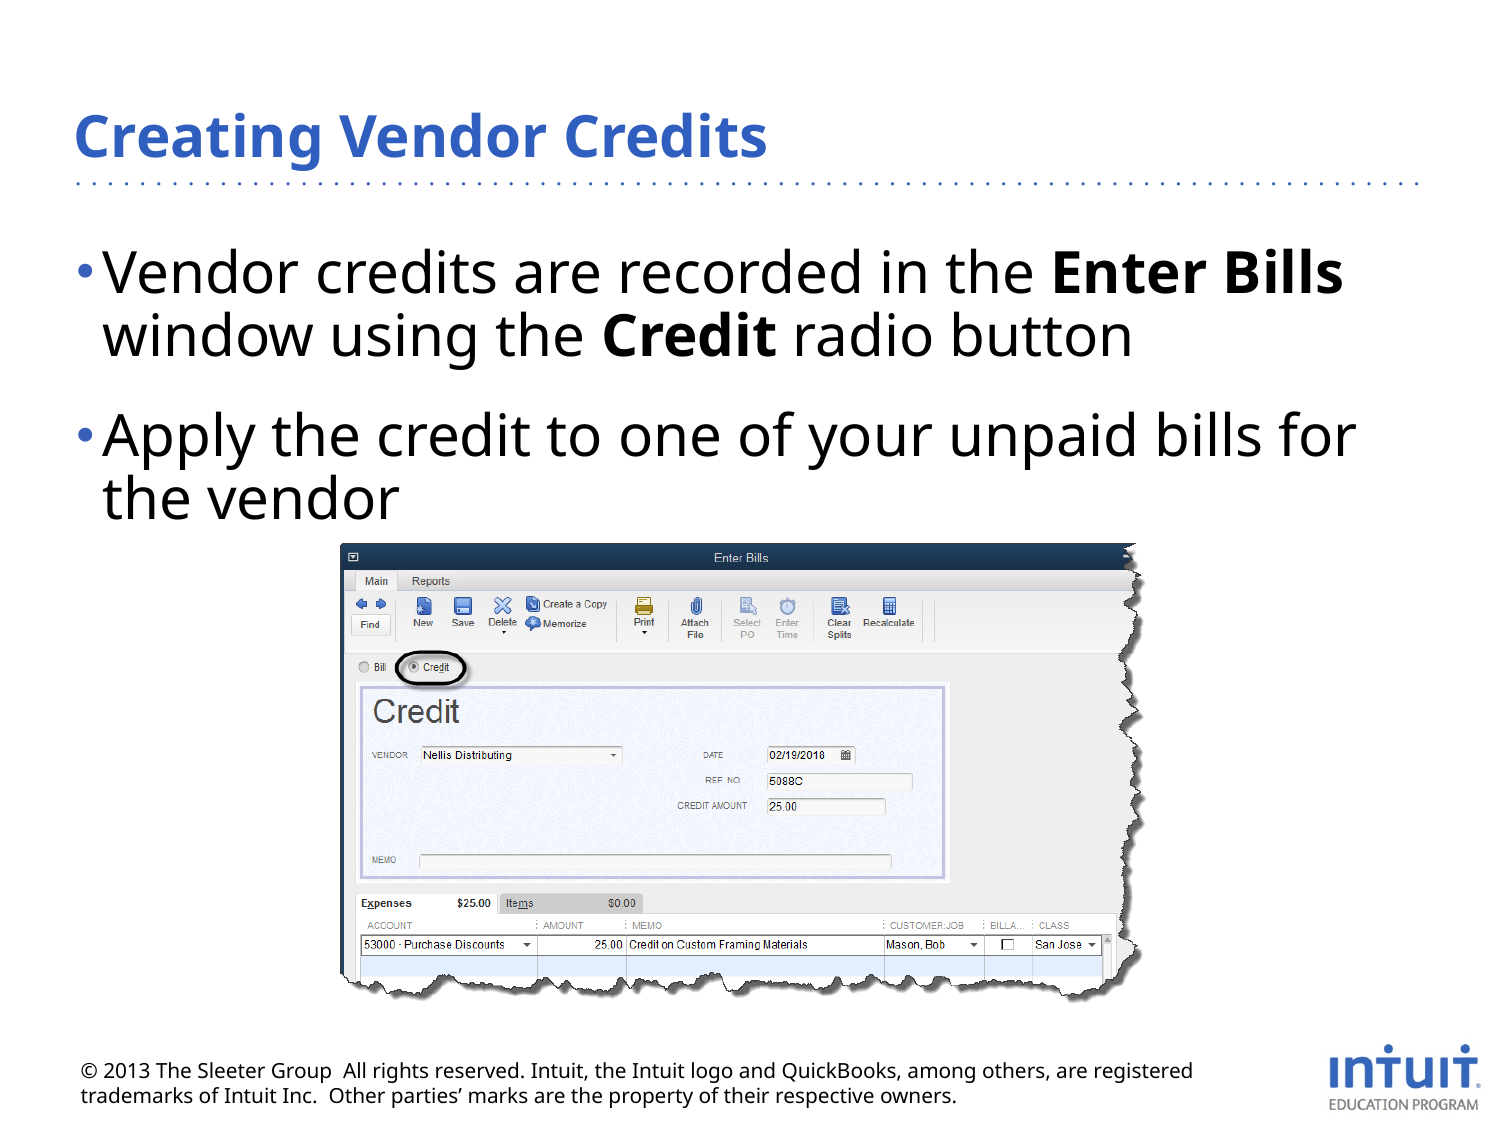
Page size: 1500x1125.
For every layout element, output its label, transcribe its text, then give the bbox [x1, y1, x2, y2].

title Creating Vendor Credits [73, 62, 1424, 169]
picture [1325, 1039, 1485, 1116]
list Vendor credits are recorded in the Enter Bills window using the Credit radio button Apply the credit to one of your unpaid bills for the vendor [75, 235, 1424, 1012]
picture [340, 543, 1160, 1013]
